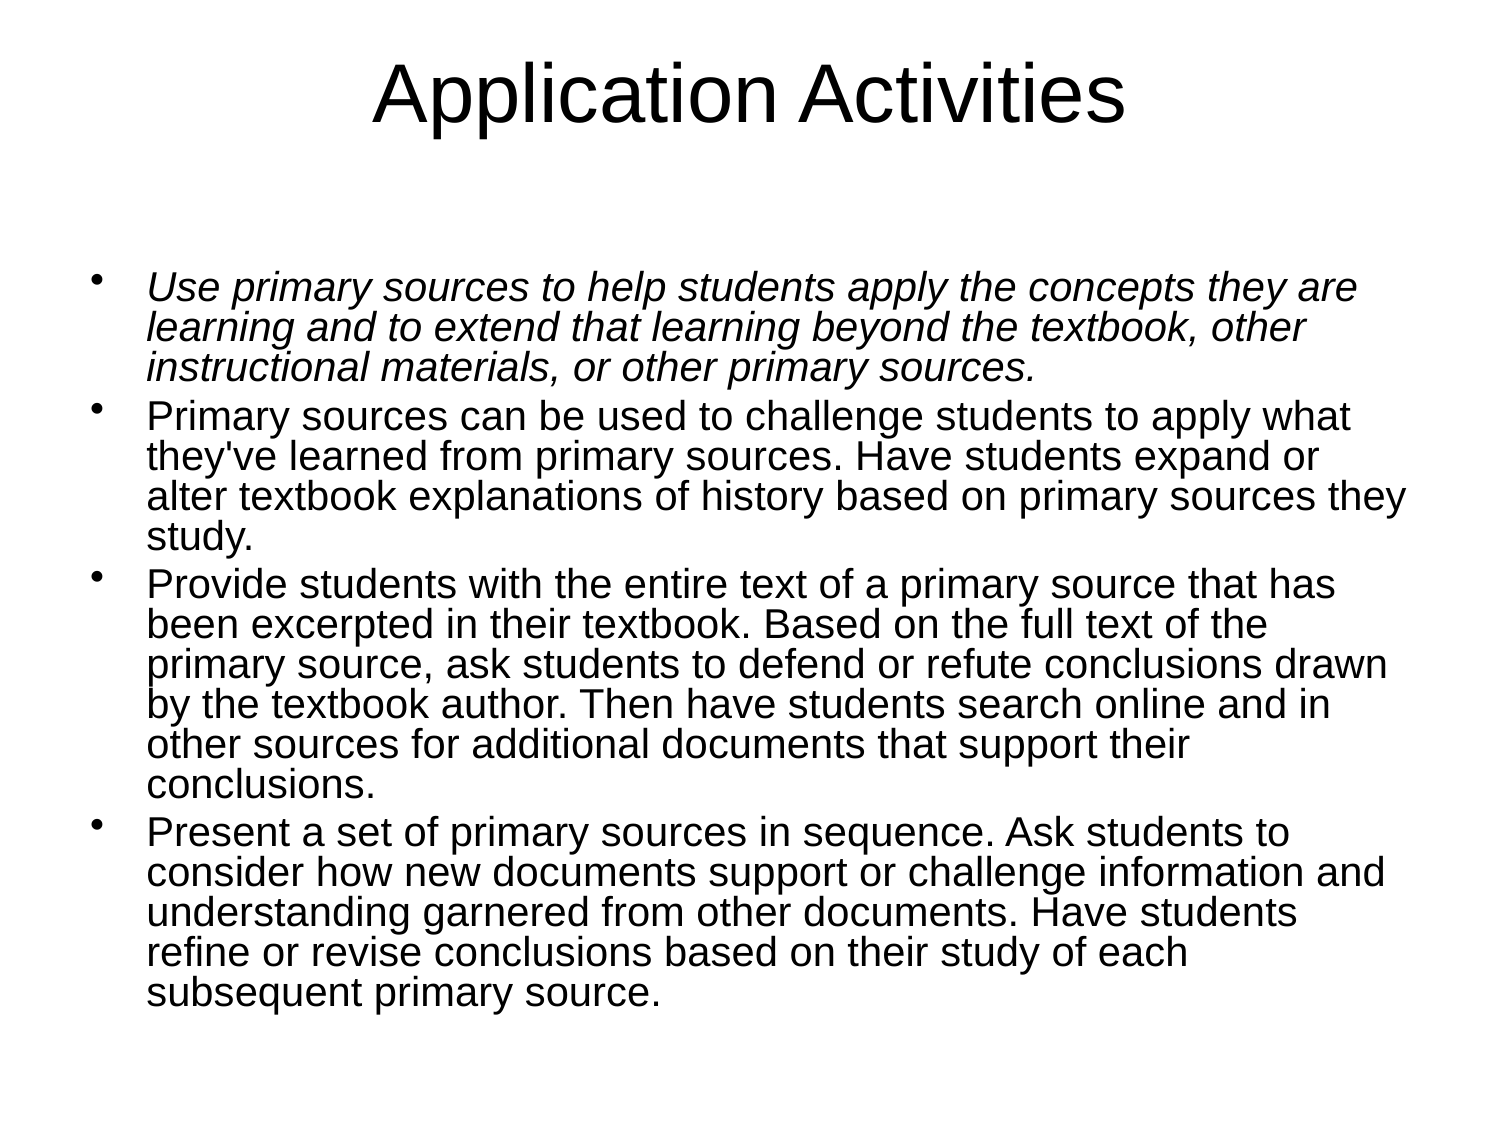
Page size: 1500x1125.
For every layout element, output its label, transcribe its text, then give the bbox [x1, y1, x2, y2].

title Application Activities [74, 44, 1426, 233]
list Use primary sources to help students apply the concepts they are learning and to extend that learning beyond the textbook, other instructional materials, or other primary sources. Primary sources can be used to challenge students to apply what they've learned from primary sources. Have students expand or alter textbook explanations of history based on primary sources they study. Provide students with the entire text of a primary source that has been excerpted in their textbook. Based on the full text of the primary source, ask students to defend or refute conclusions drawn by the textbook author. Then have students search online and in other sources for additional documents that support their conclusions. Present a set of primary sources in sequence. Ask students to consider how new documents support or challenge information and understanding garnered from other documents. Have students refine or revise conclusions based on their study of each subsequent primary source. [74, 262, 1426, 1006]
